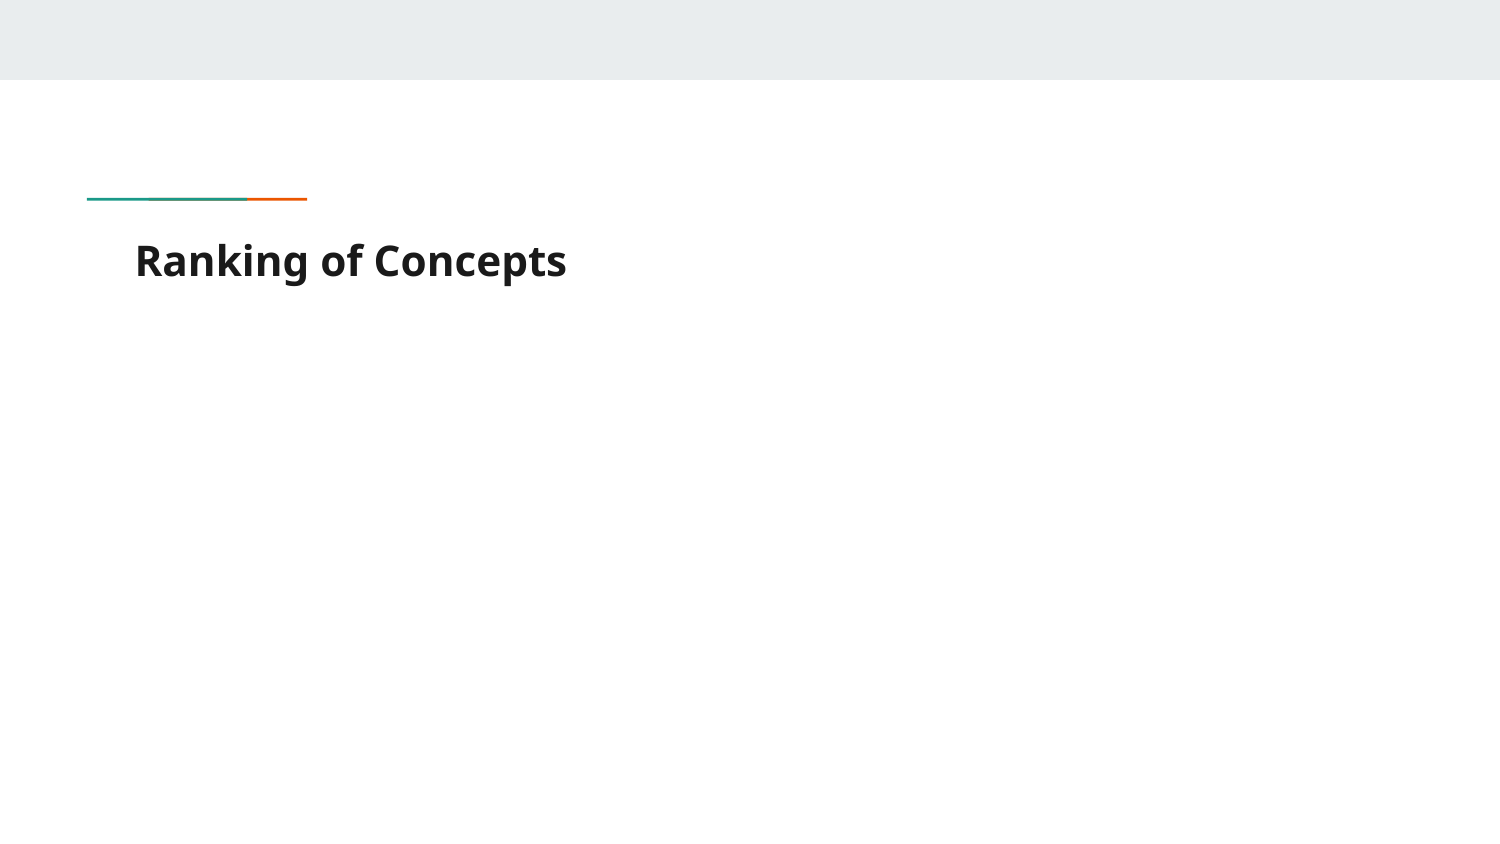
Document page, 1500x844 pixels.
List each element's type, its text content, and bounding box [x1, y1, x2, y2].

title Ranking of Concepts [119, 216, 1381, 305]
